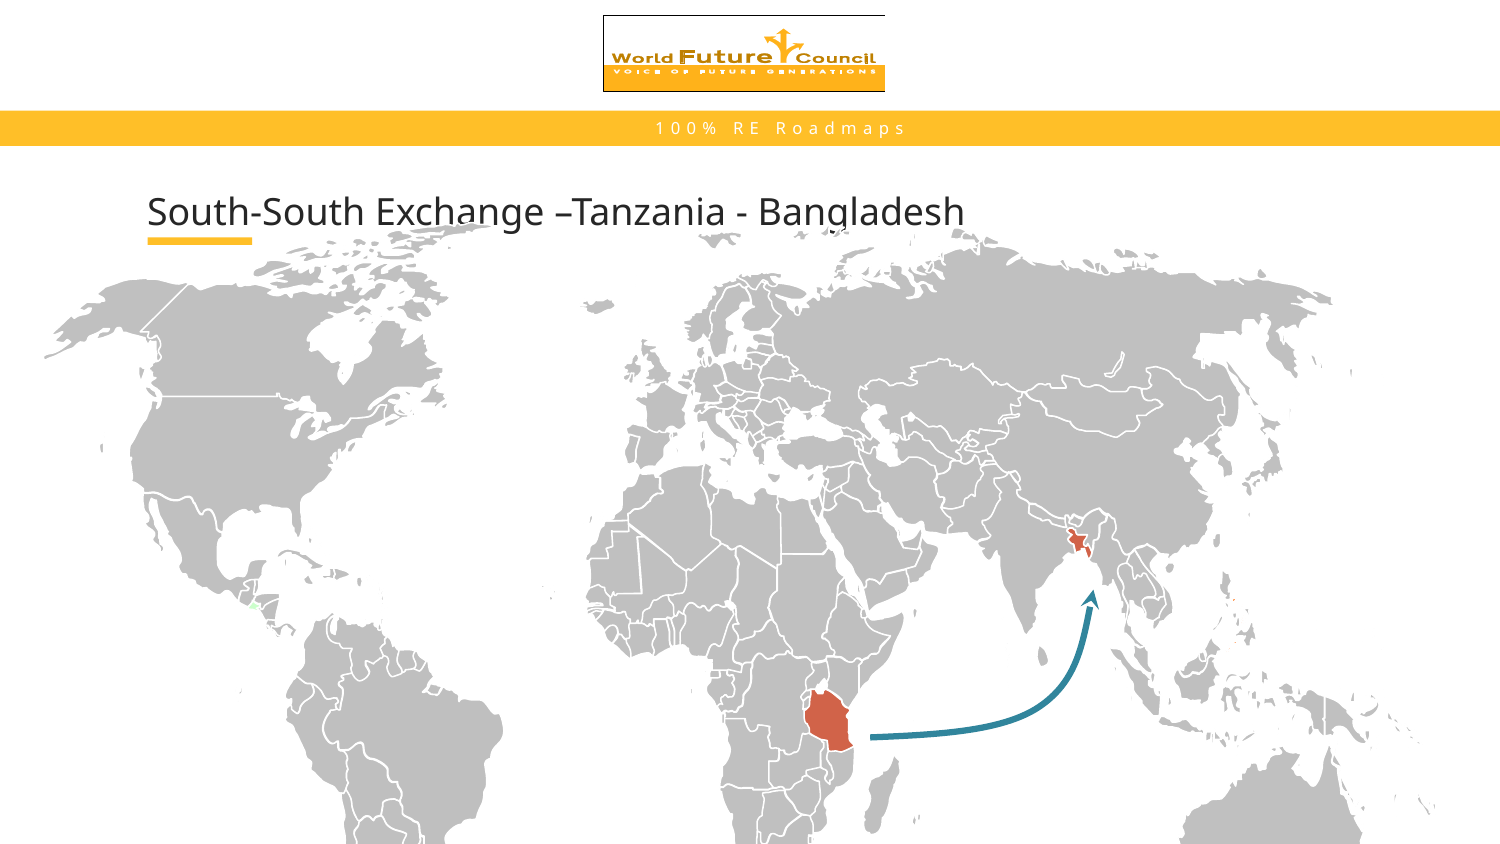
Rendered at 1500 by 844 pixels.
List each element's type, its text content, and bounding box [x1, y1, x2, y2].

text_box [0, 109, 1500, 148]
text_box 100% RE Roadmaps [348, 110, 1211, 146]
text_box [43, 222, 1446, 844]
picture [602, 14, 886, 92]
text_box South-South Exchange –Tanzania - Bangladesh [132, 180, 1412, 220]
